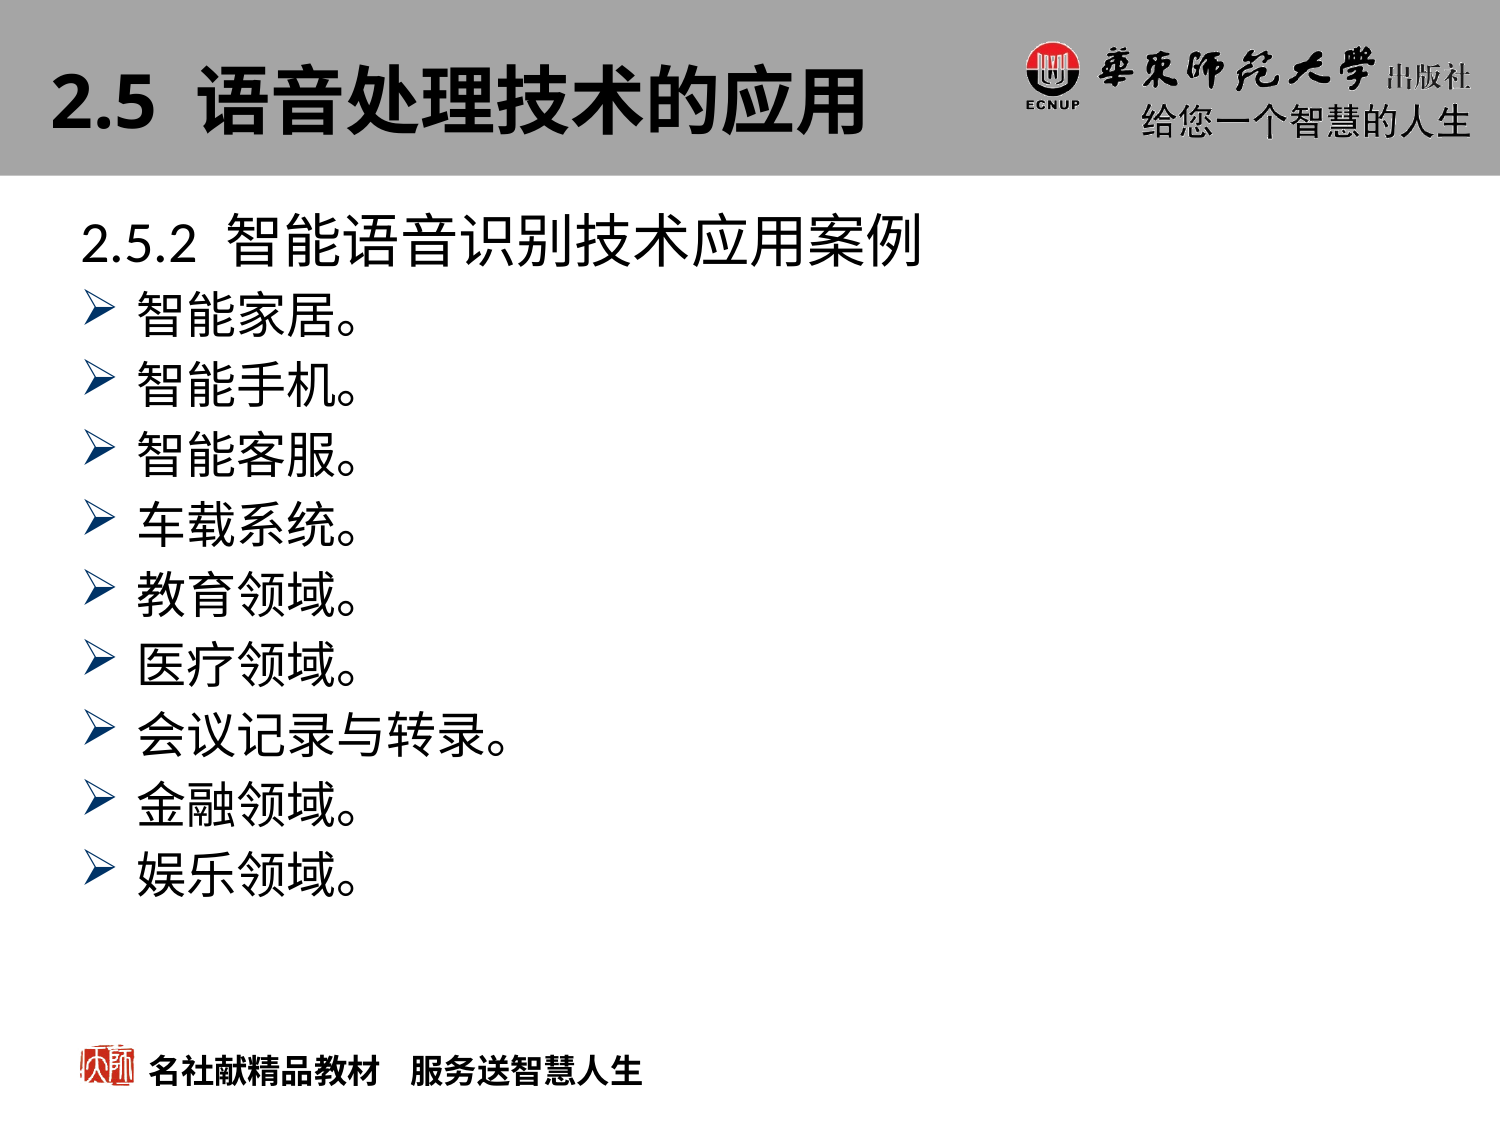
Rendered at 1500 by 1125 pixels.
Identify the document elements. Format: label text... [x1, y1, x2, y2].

picture [1009, 35, 1500, 153]
list 2.5.2 智能语音识别技术应用案例 智能家居。 智能手机。 智能客服。 车载系统。 教育领域。 医疗领域。 会议记录与转录。 金融领域。 娱乐领域。 [64, 196, 1437, 1019]
picture [70, 1042, 138, 1090]
title 2.5 语音处理技术的应用 [35, 58, 1198, 139]
